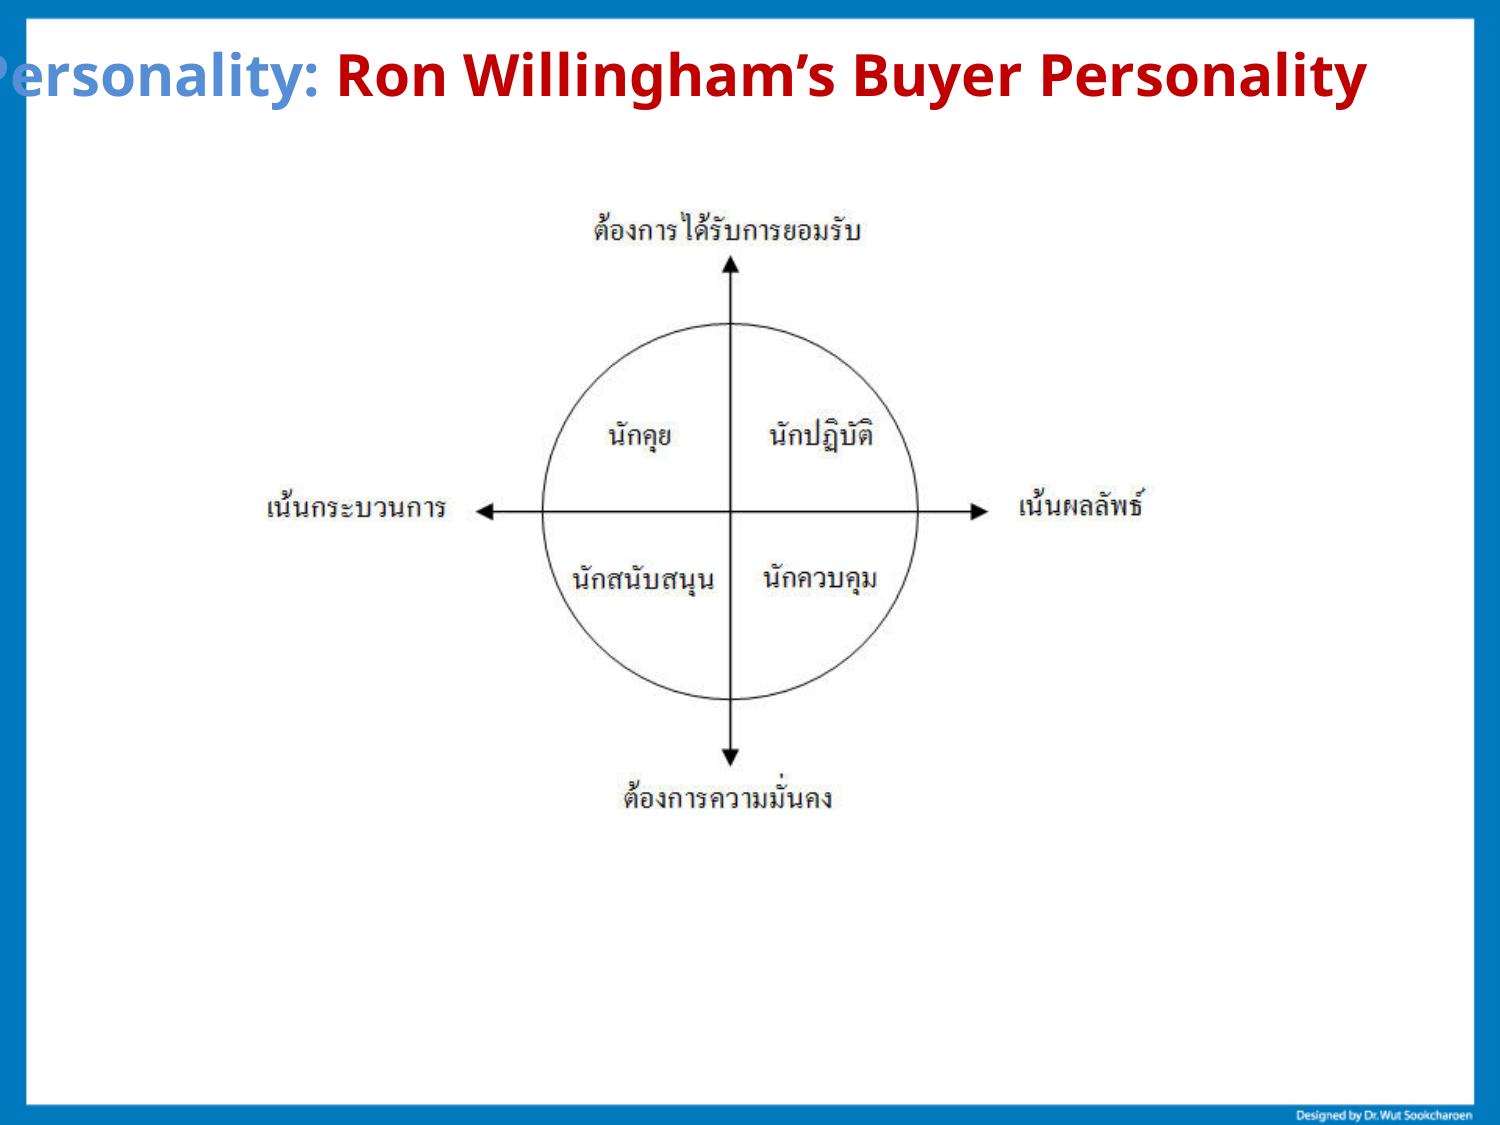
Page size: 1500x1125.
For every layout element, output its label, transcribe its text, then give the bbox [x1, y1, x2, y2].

picture [0, 0, 1500, 1125]
text_box Types of Personality: Ron Willingham’s Buyer Personality [0, 30, 1384, 116]
